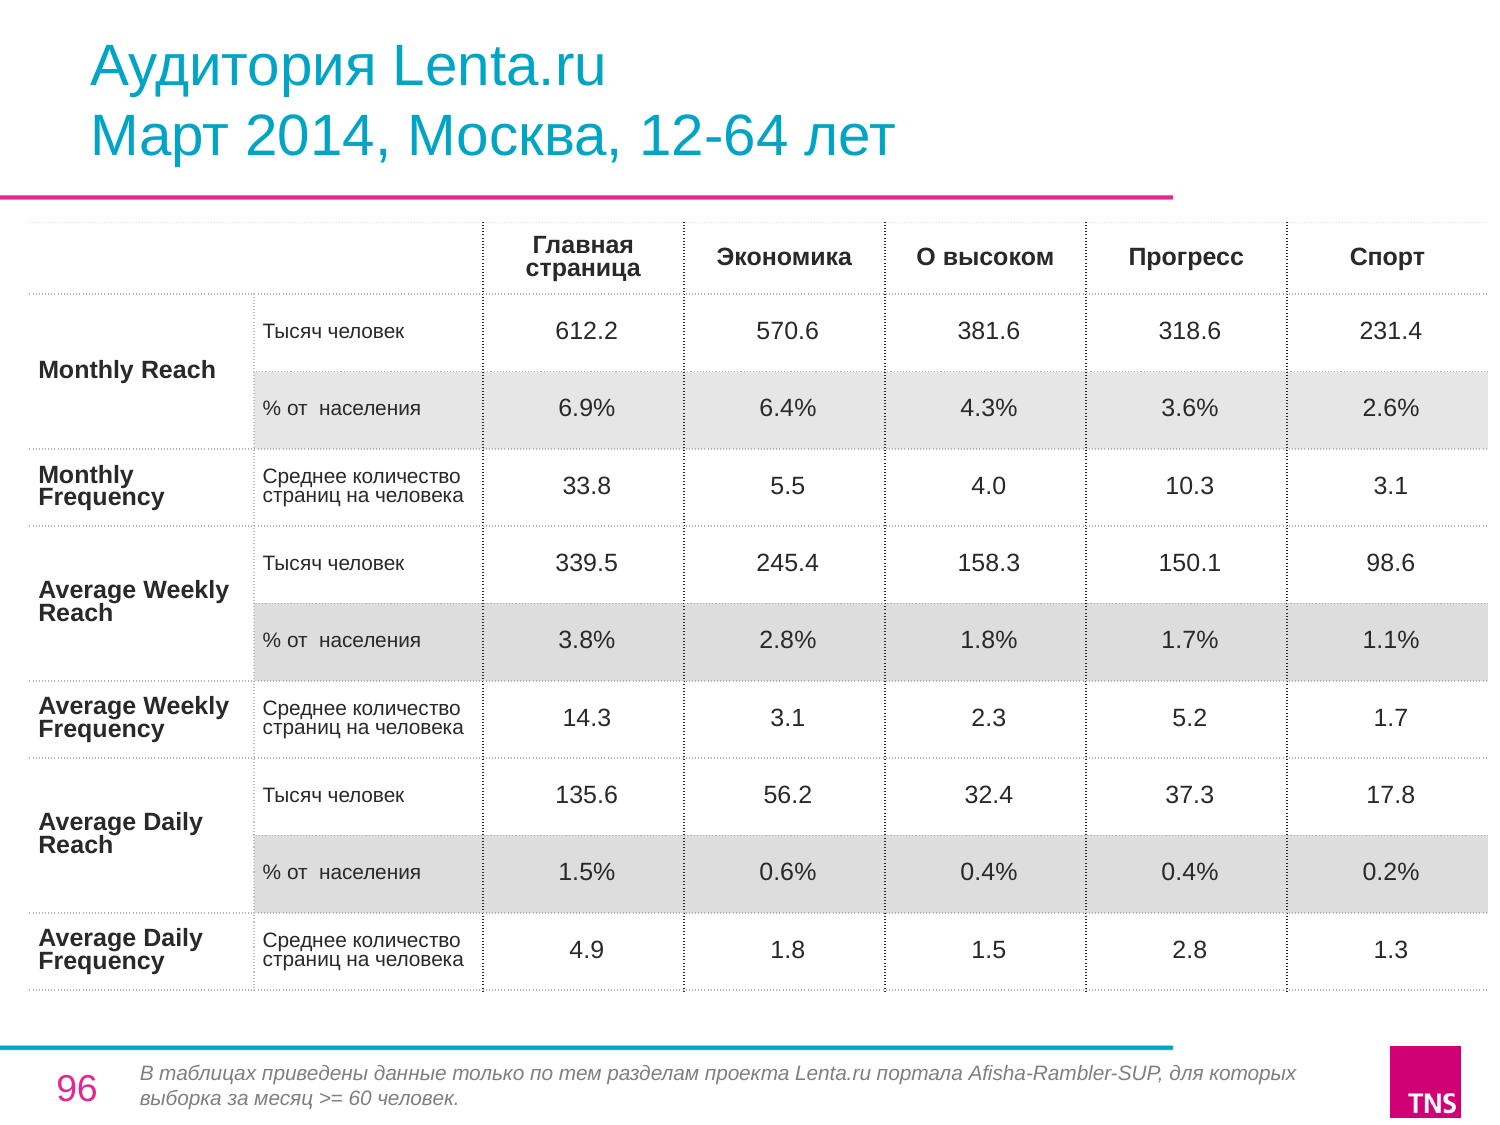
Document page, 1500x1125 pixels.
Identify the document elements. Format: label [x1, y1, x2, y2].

table_header [29, 223, 1488, 294]
table_cell [29, 294, 1488, 990]
text_box [125, 1052, 1388, 1117]
slide_number [40, 1055, 392, 1125]
picture [0, 0, 1500, 1125]
title [74, 8, 1476, 187]
